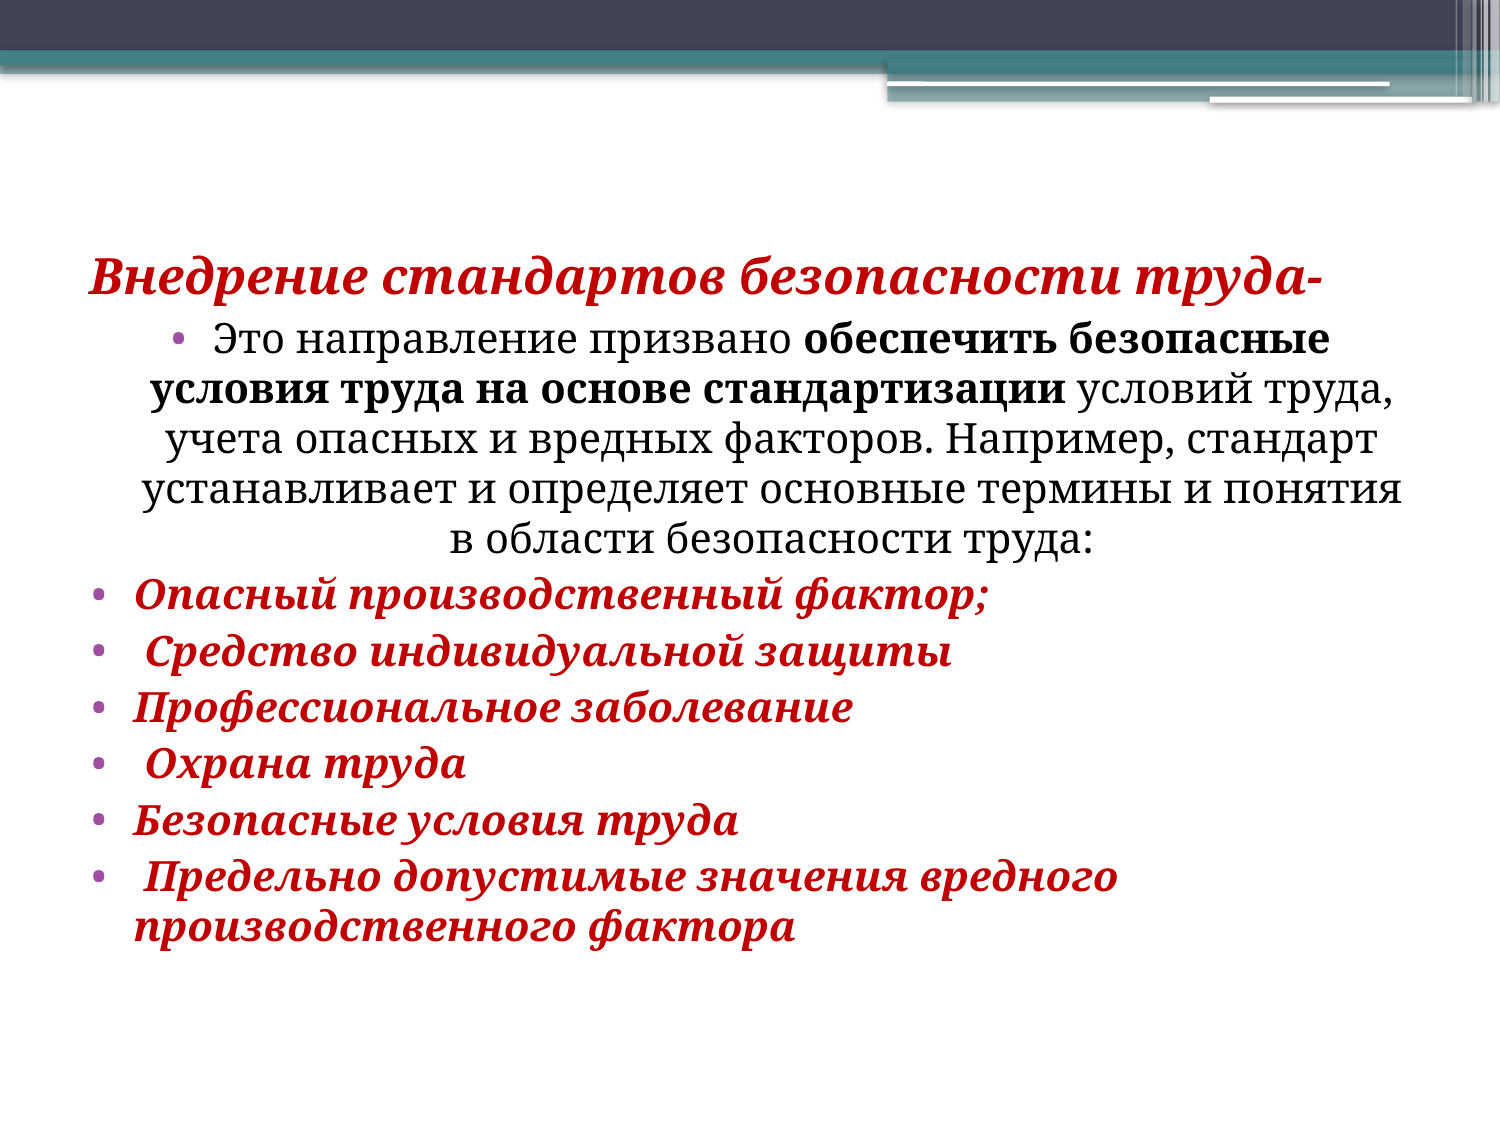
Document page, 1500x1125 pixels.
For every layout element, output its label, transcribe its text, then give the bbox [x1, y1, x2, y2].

title Внедрение стандартов безопасности труда- [75, 187, 1425, 304]
list Это направление призвано обеспечить безопасные условия труда на основе стандартизации условий труда, учета опасных и вредных факторов. Например, стандарт устанавливает и определяет основные термины и понятия в области безопасности труда: Опасный производственный фактор; Средство индивидуальной защиты Профессиональное заболевание Охрана труда Безопасные условия труда Предельно допустимые значения вредного производственного фактора [58, 304, 1425, 1079]
